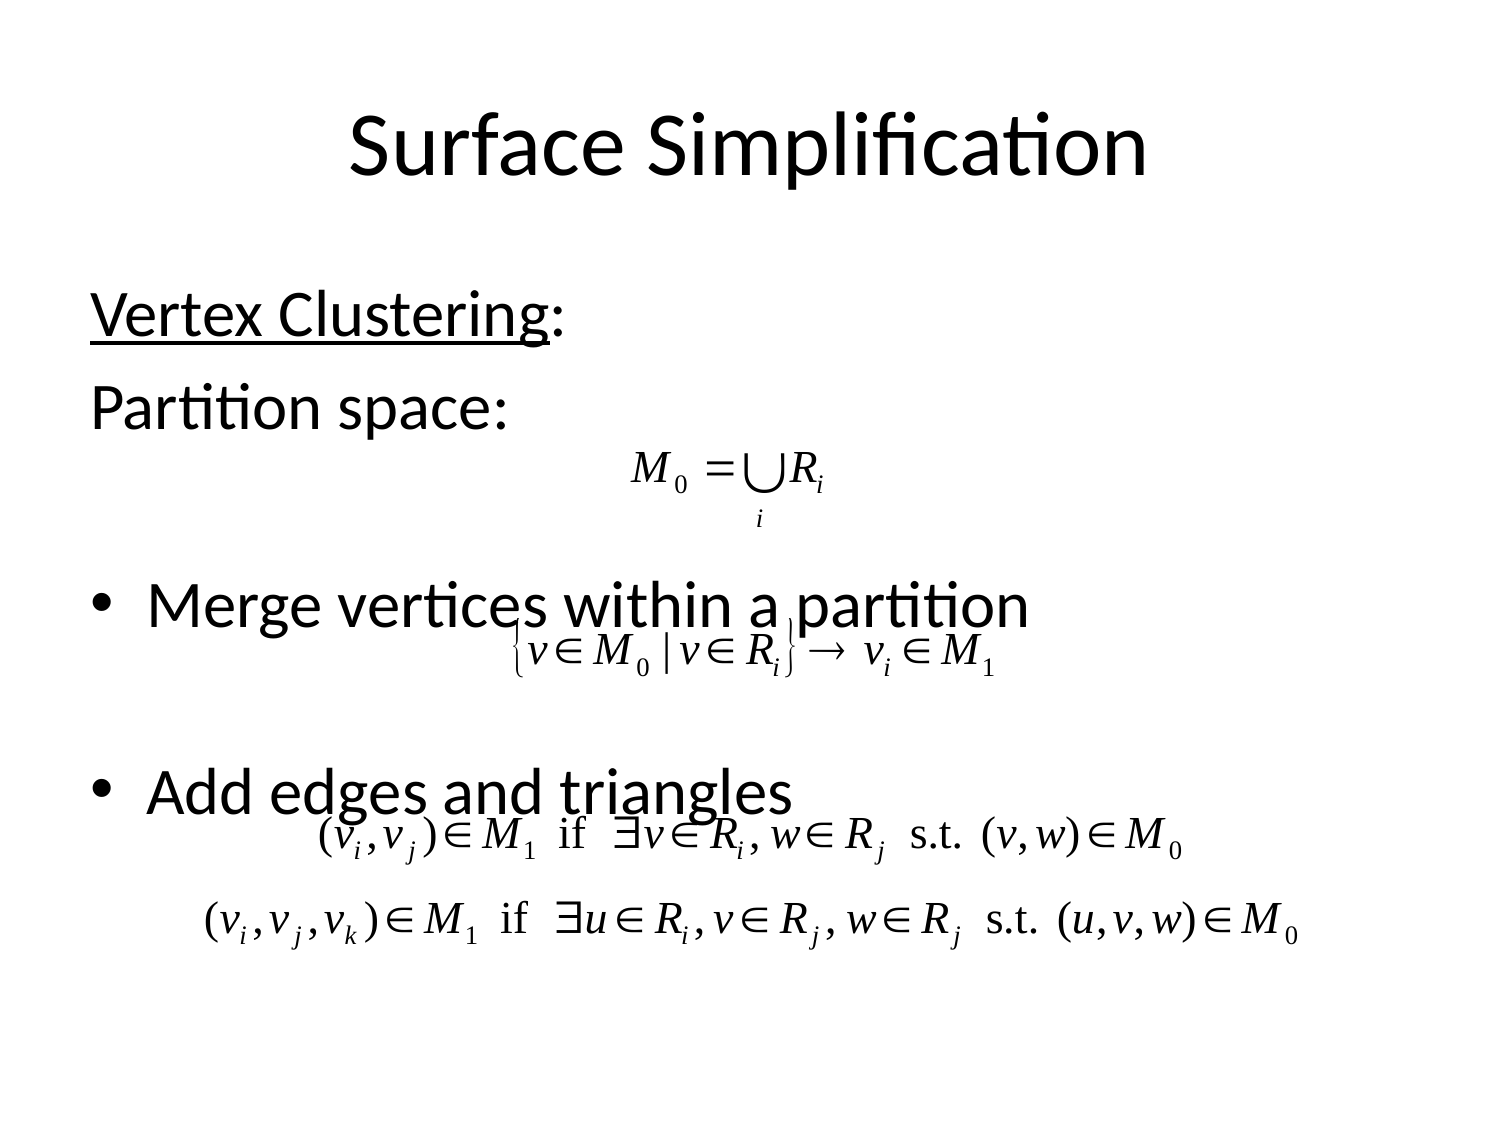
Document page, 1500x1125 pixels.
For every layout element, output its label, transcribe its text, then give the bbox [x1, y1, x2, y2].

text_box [507, 618, 1001, 688]
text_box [623, 432, 838, 537]
list Vertex Clustering: Partition space: Merge vertices within a partition Add edges and triangles [75, 262, 1425, 1005]
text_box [197, 887, 1306, 961]
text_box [311, 801, 1191, 876]
title Surface Simplification [75, 45, 1425, 233]
